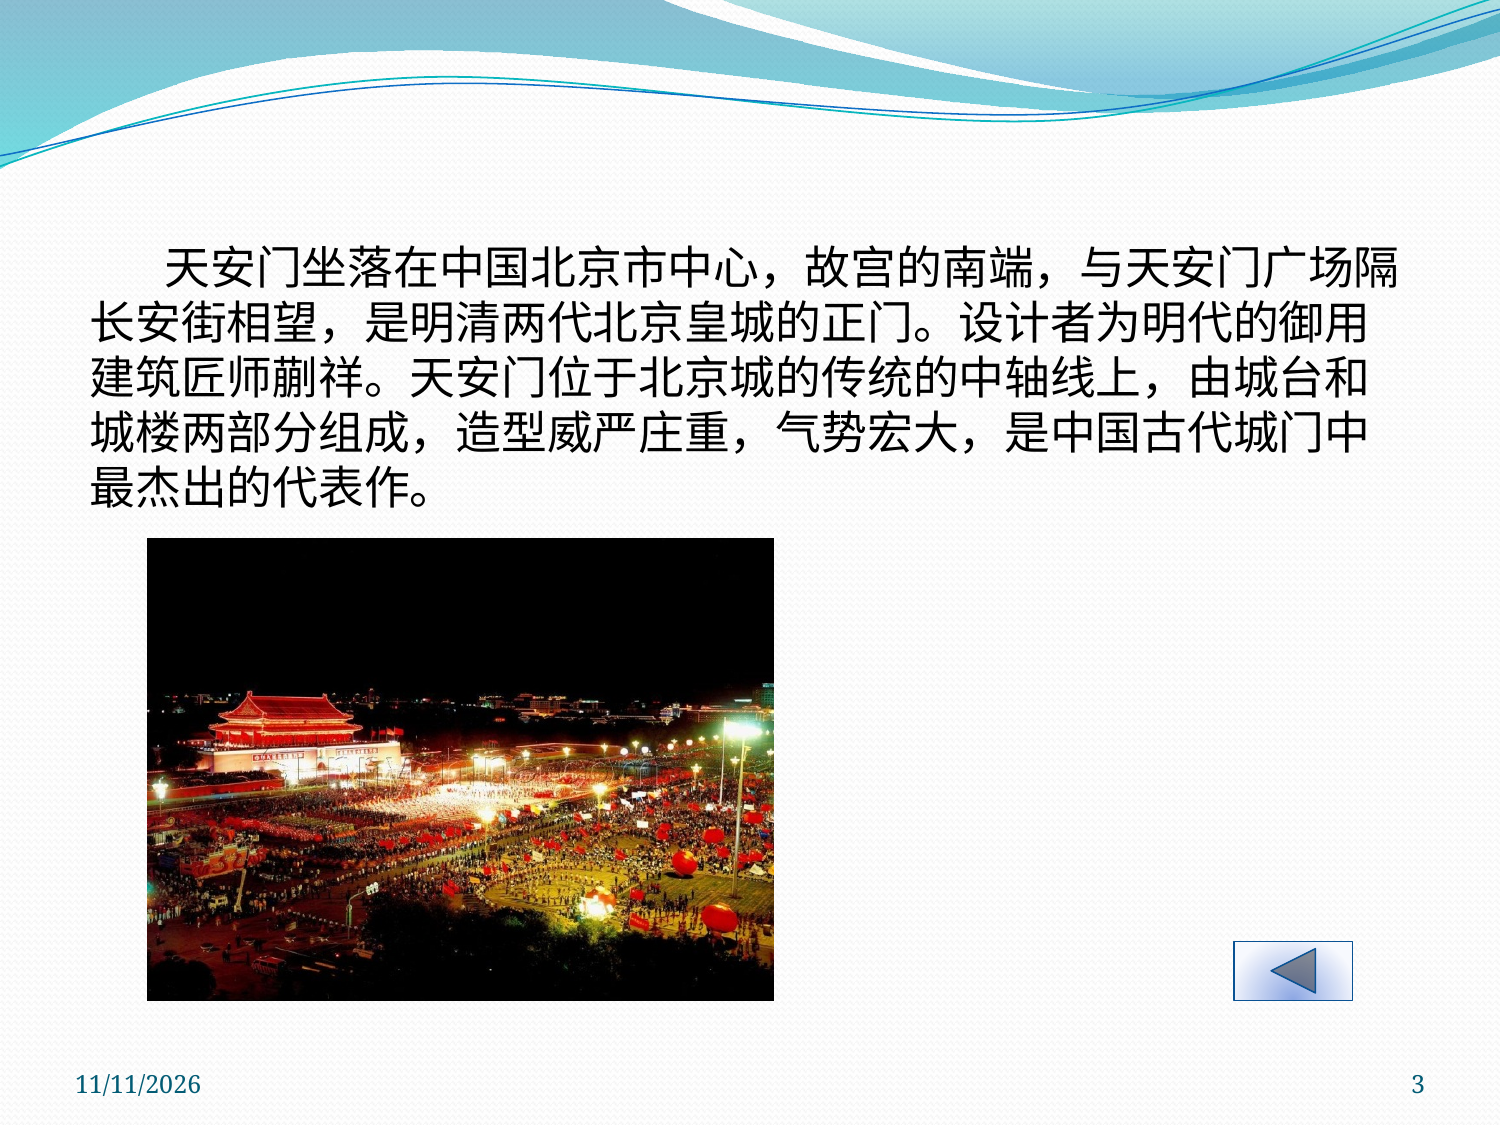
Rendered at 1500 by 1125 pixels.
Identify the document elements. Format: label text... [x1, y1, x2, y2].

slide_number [75, 1042, 425, 1103]
text_box [1233, 941, 1353, 1001]
slide_number 3 [1299, 1042, 1425, 1103]
list 天安门坐落在中国北京市中心，故宫的南端，与天安门广场隔长安街相望，是明清两代北京皇城的正门。设计者为明代的御用建筑匠师蒯祥。天安门位于北京城的传统的中轴线上，由城台和城楼两部分组成，造型威严庄重，气势宏大，是中国古代城门中最杰出的代表作。 [75, 231, 1425, 656]
picture [147, 538, 774, 1001]
